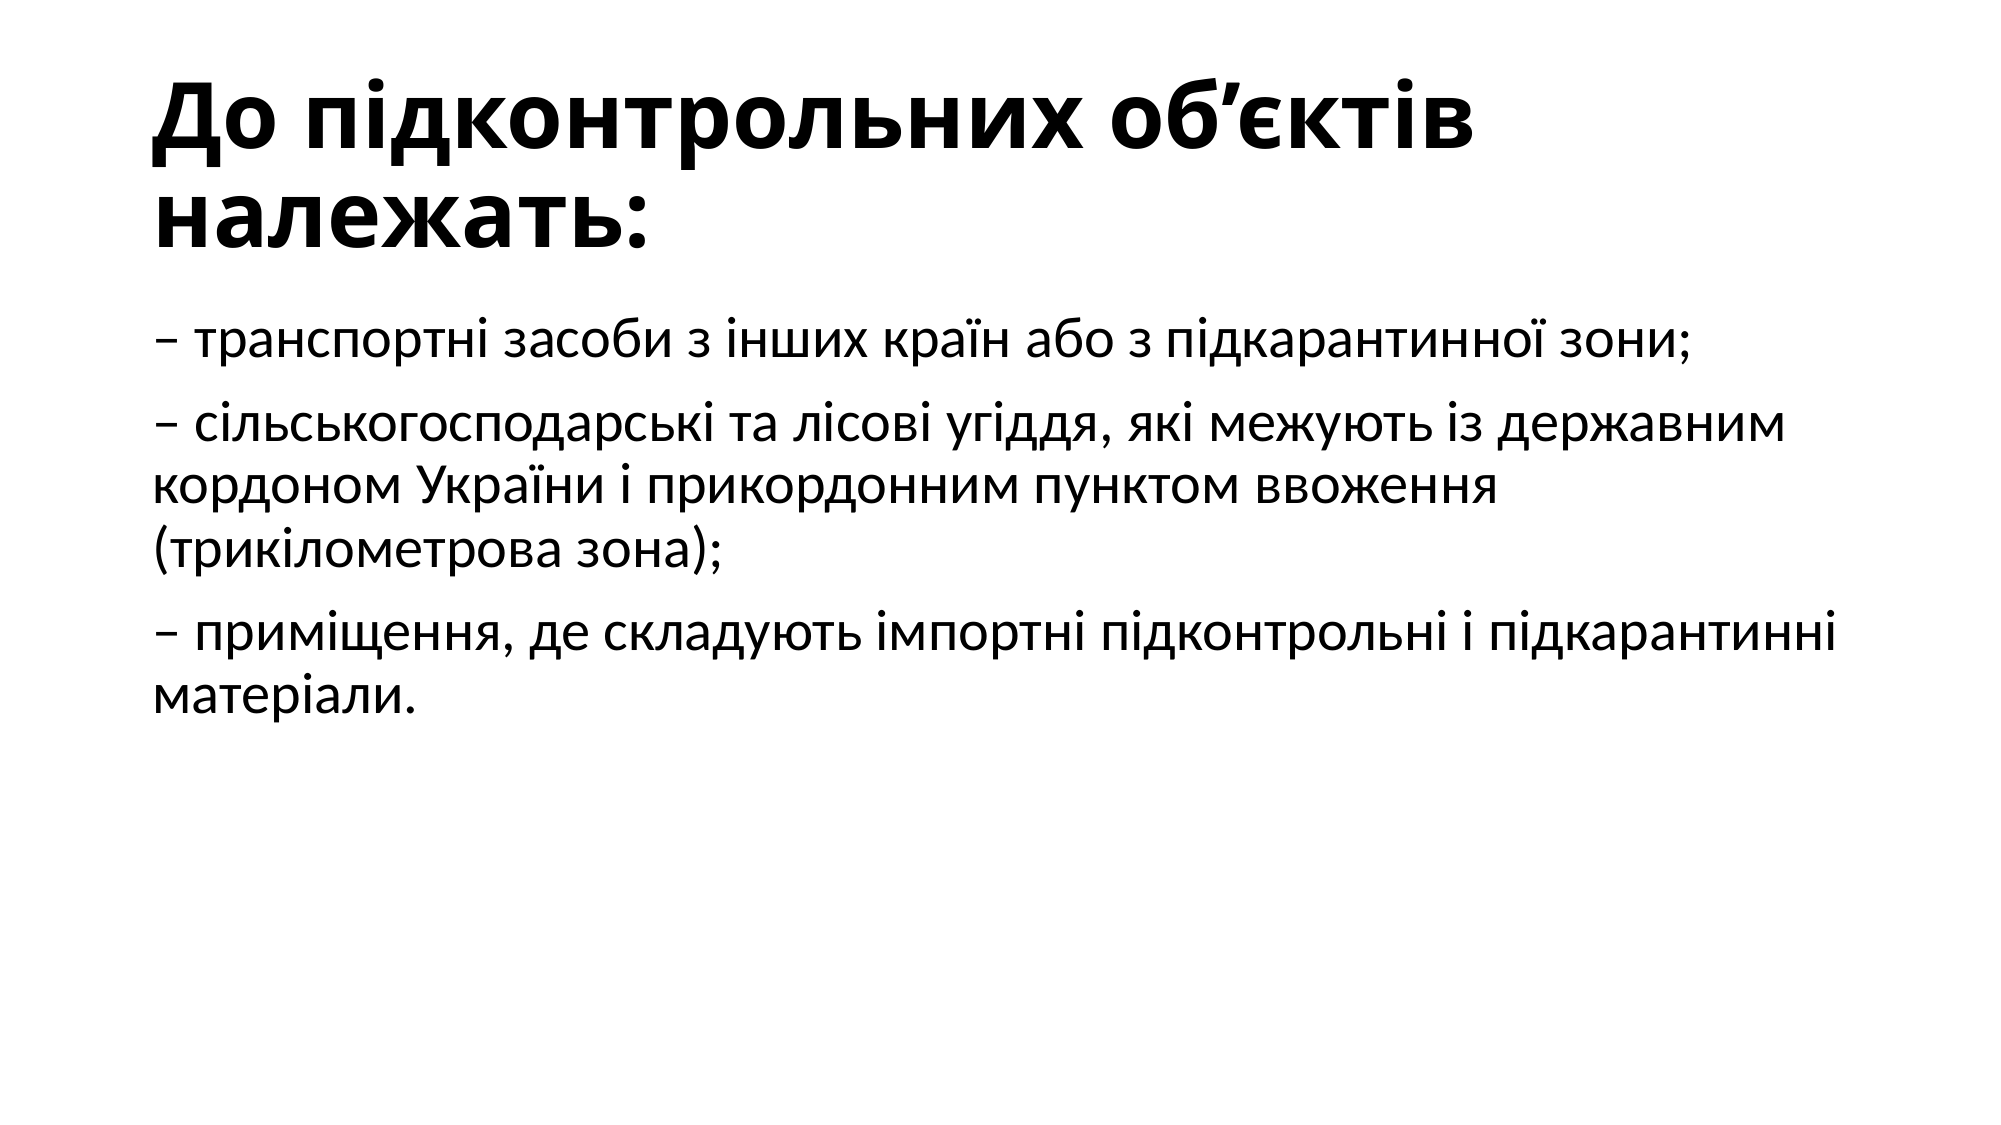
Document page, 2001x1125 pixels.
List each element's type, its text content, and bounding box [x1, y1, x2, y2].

list – транспортні засоби з інших країн або з підкарантинної зони; – сільськогосподарські та лісові угіддя, які межують із державним кордоном України і прикордонним пунктом ввоження (трикілометрова зона); – приміщення, де складують імпортні підконтрольні і підкарантинні матеріали. [137, 299, 1863, 1014]
title До підконтрольних об’єктів належать: [137, 59, 1863, 278]
